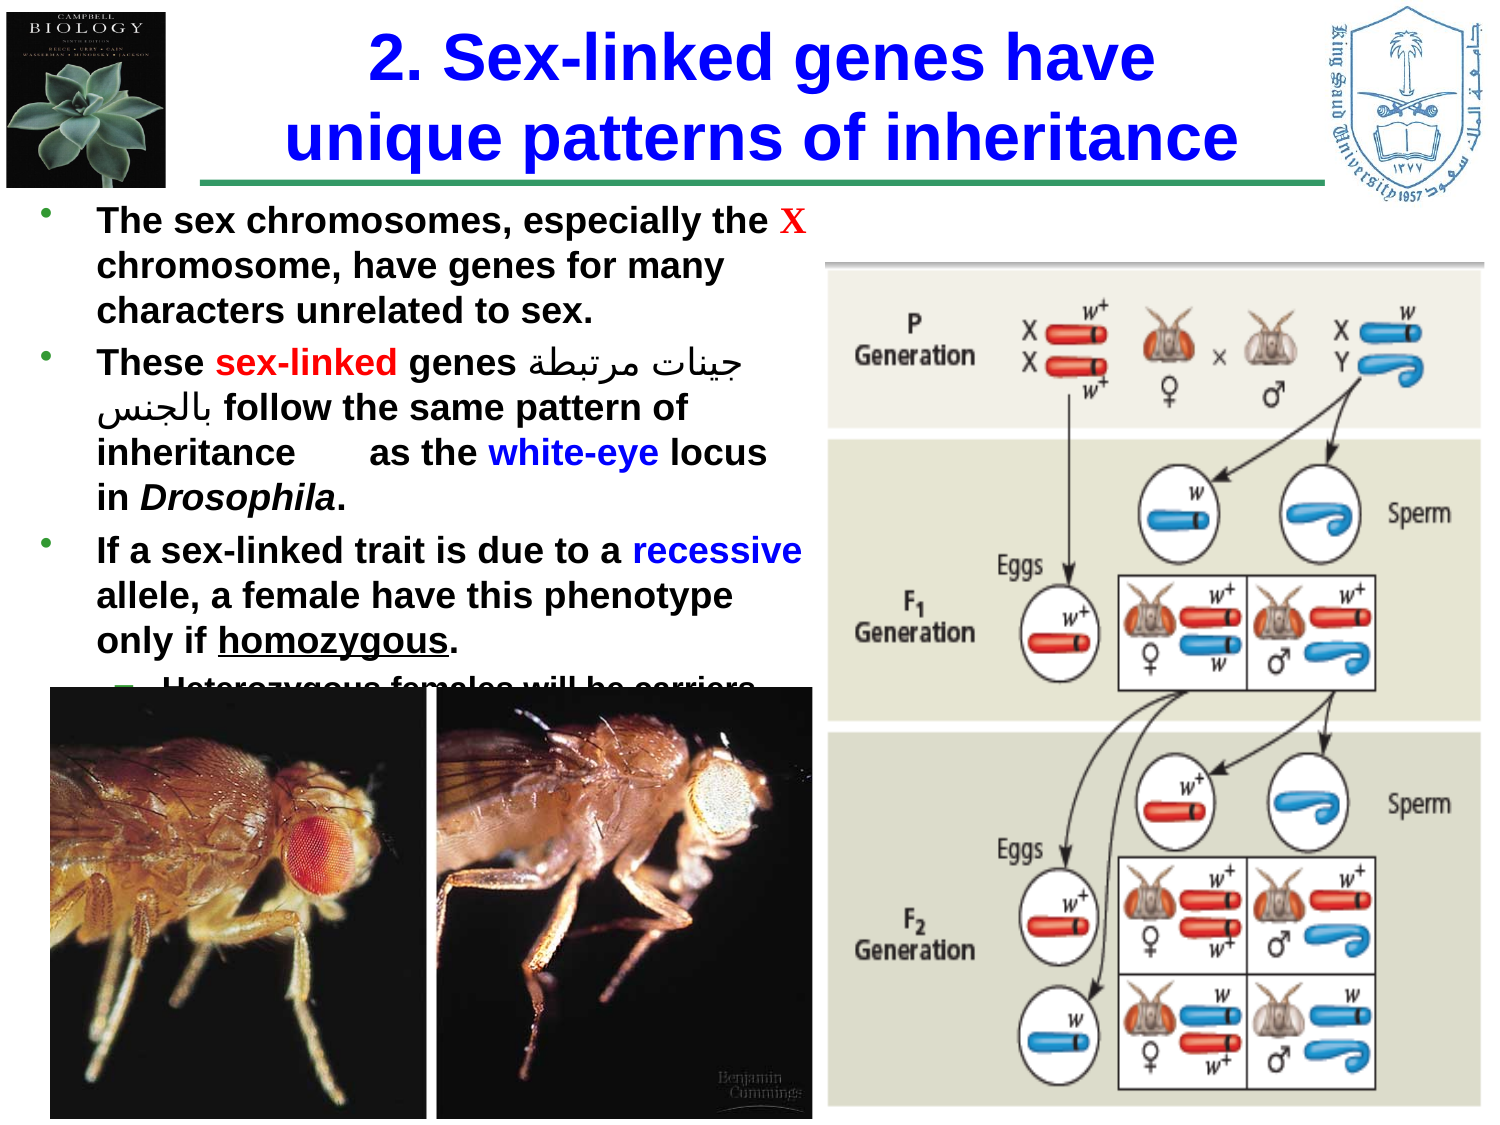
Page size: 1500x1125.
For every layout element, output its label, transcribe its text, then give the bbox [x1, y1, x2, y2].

picture [49, 687, 813, 1119]
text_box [5, 0, 1488, 209]
picture [824, 262, 1485, 1113]
list The sex chromosomes, especially the X chromosome, have genes for many characters unrelated to sex. These sex-linked genes جينات مرتبطة بالجنس follow the same pattern of inheritance as the white-eye locus in Drosophila. If a sex-linked trait is due to a recessive allele, a female have this phenotype only if homozygous. Heterozygous females will be carriers. [24, 216, 825, 841]
